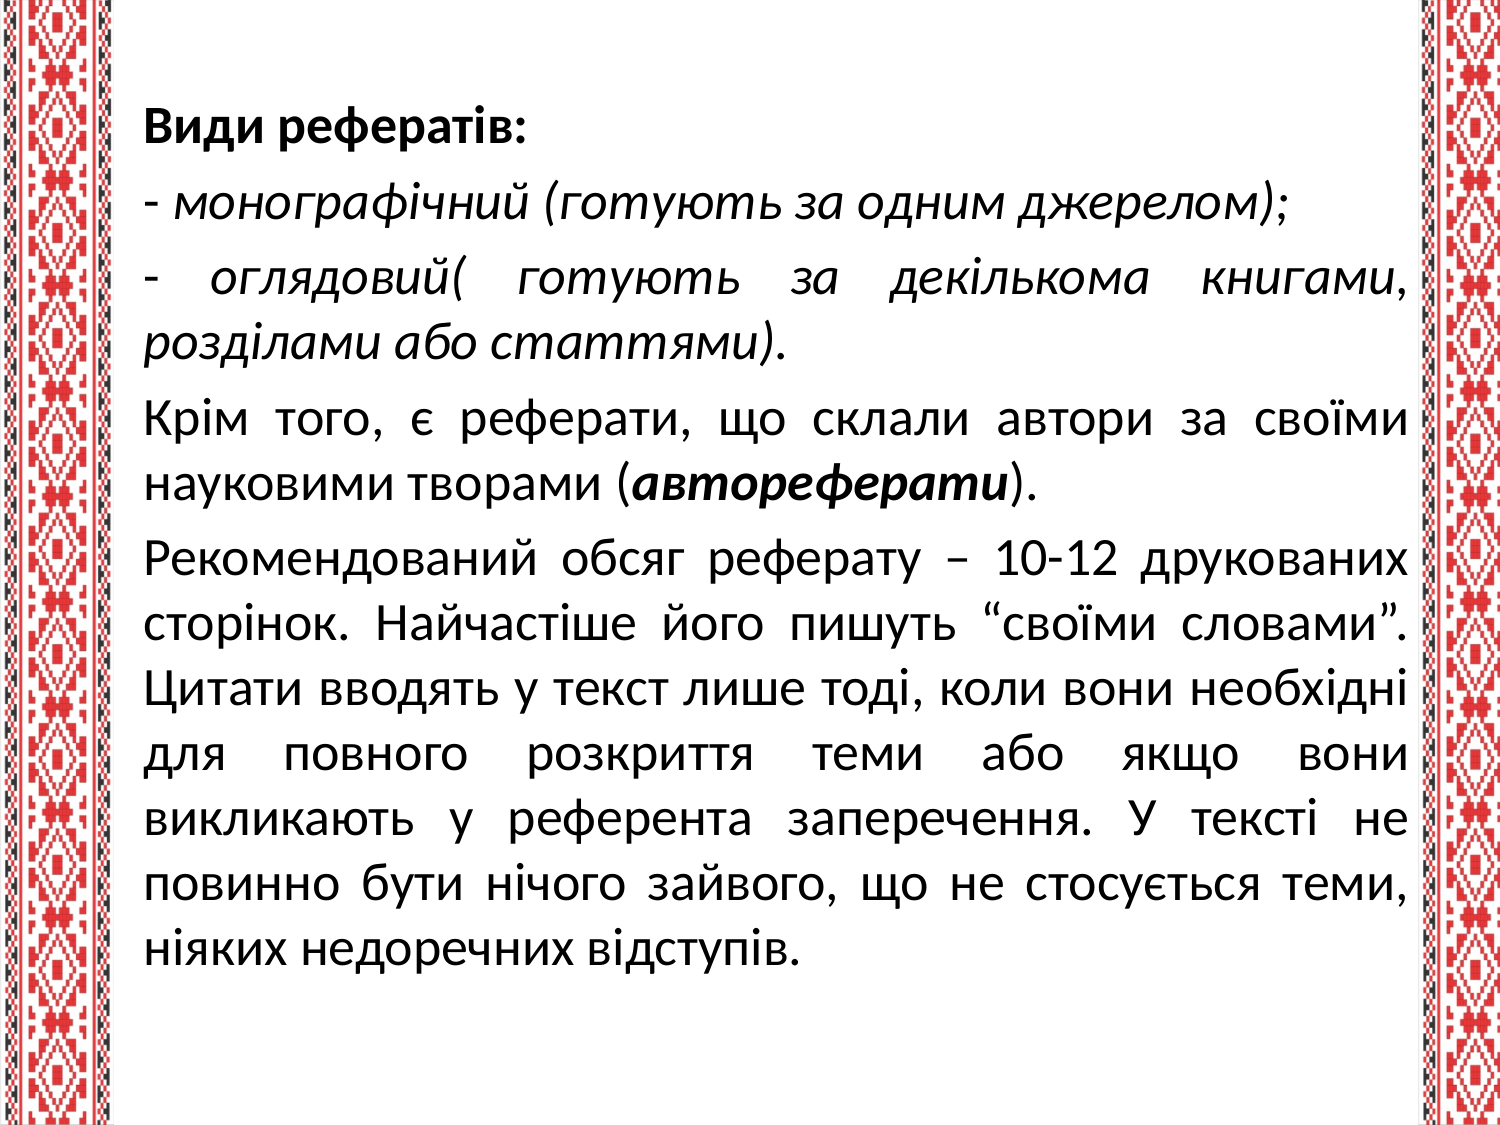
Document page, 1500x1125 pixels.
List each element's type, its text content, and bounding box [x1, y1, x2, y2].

picture [911, 1, 1500, 1124]
list Види рефератів: - монографічний (готують за одним джерелом); - оглядовий( готують за декількома книгами, розділами або статтями). Крім того, є реферати, що склали автори за своїми науковими творами (автореферати). Рекомендований обсяг реферату – 10-12 друкованих сторінок. Найчастіше його пишуть “своїми словами”. Цитати вводять у текст лише тоді, коли вони необхідні для повного розкриття теми або якщо вони викликають у референта заперечення. У тексті не повинно бути нічого зайвого, що не стосується теми, ніяких недоречних відступів. [114, 82, 1418, 1005]
picture [0, 1, 620, 1124]
